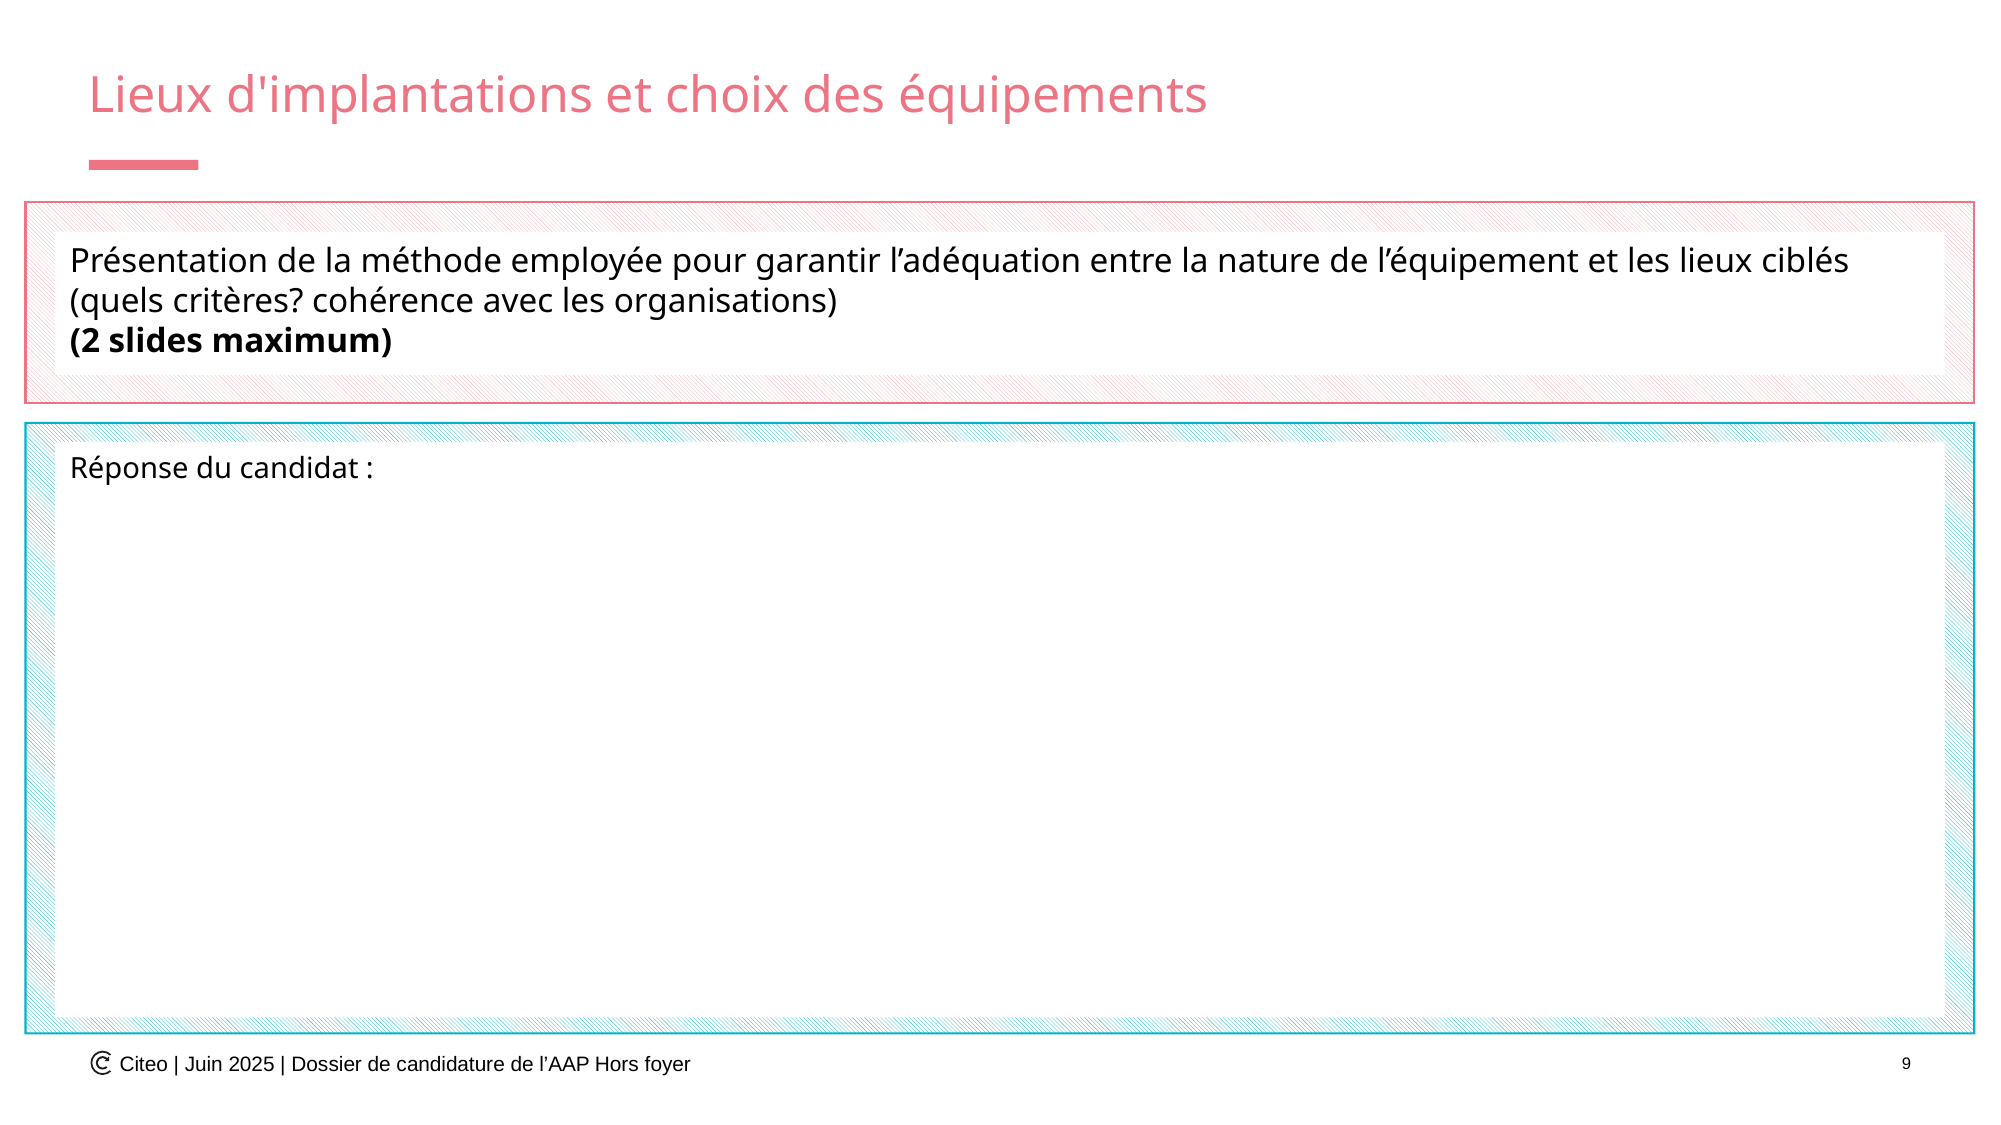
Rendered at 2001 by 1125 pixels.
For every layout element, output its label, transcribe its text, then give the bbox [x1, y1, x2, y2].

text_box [25, 202, 1975, 1034]
title Lieux d'implantations et choix des équipements [73, 31, 1910, 165]
footer Citeo | Juin 2025 | Dossier de candidature de l’AAP Hors foyer [119, 1035, 1799, 1093]
slide_number 9 [1808, 1035, 1927, 1094]
